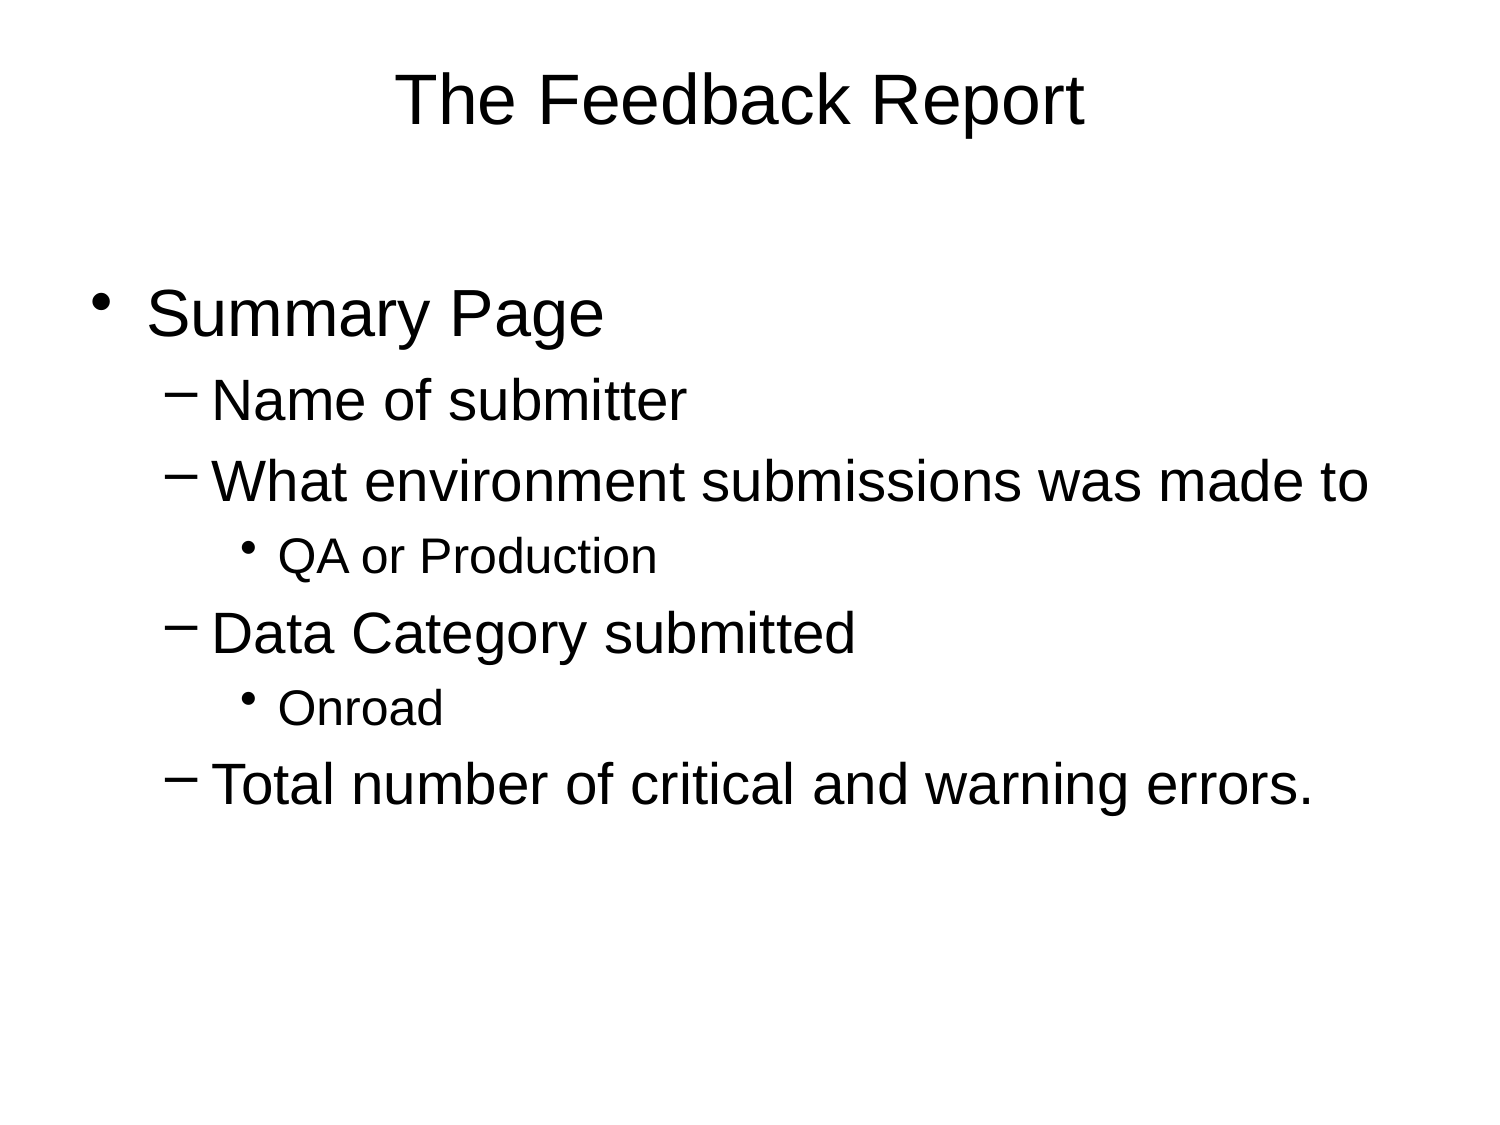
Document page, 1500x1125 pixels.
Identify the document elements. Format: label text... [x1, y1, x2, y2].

list Summary Page Name of submitter What environment submissions was made to QA or Production Data Category submitted Onroad Total number of critical and warning errors. [74, 262, 1426, 1006]
title The Feedback Report [74, 44, 1426, 233]
